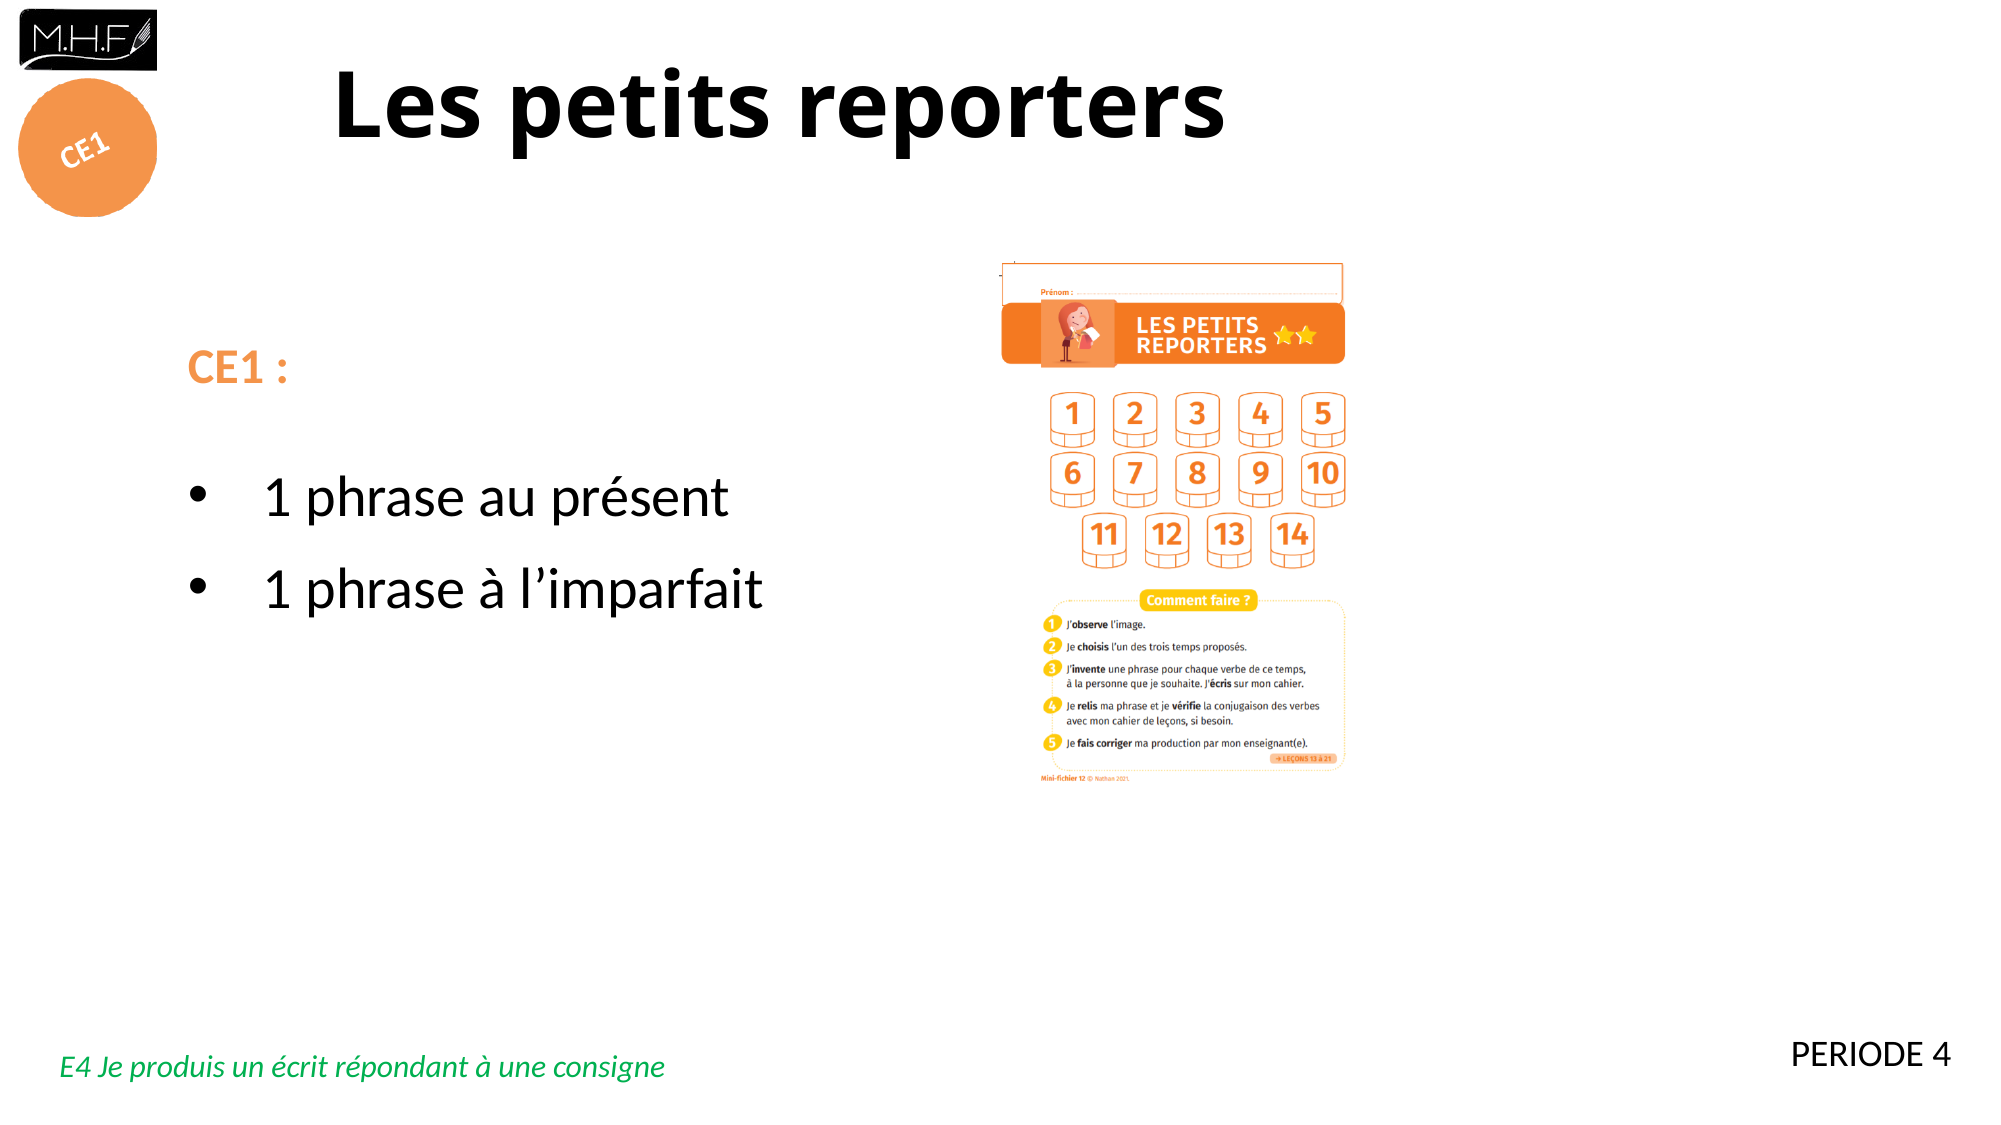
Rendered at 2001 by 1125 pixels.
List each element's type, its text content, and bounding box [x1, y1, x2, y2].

picture [18, 78, 157, 218]
text_box PERIODE 4 [1362, 1021, 1967, 1082]
text_box E4 Je produis un écrit répondant à une consigne [44, 1038, 1346, 1092]
text_box CE1 : 1 phrase au présent 1 phrase à l’imparfait [173, 326, 823, 689]
title Les petits reporters [316, 0, 1863, 218]
picture [999, 261, 1359, 790]
picture [16, 7, 157, 74]
